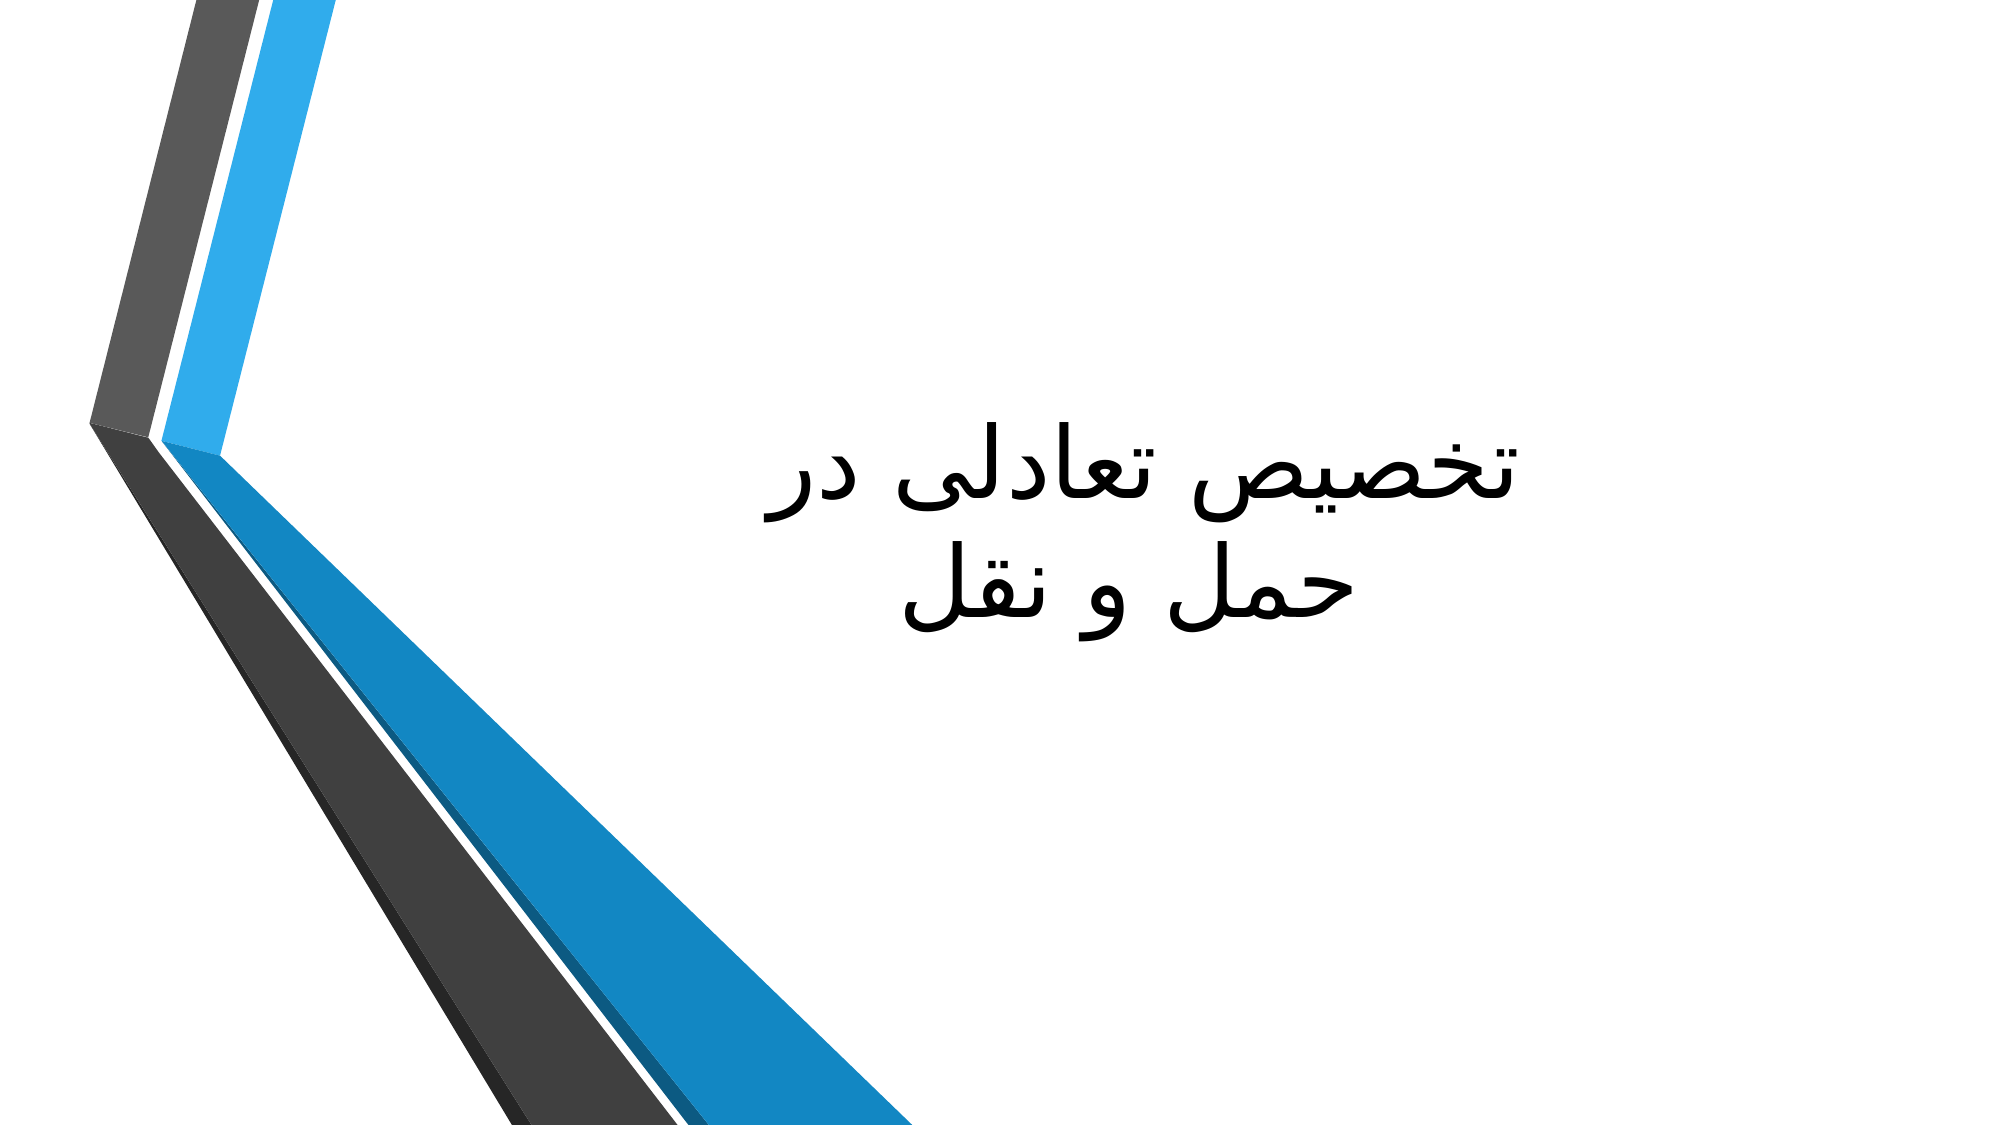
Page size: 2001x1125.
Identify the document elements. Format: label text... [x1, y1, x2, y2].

text_box تخصیص تعادلی در حمل و نقل [601, 390, 1688, 646]
